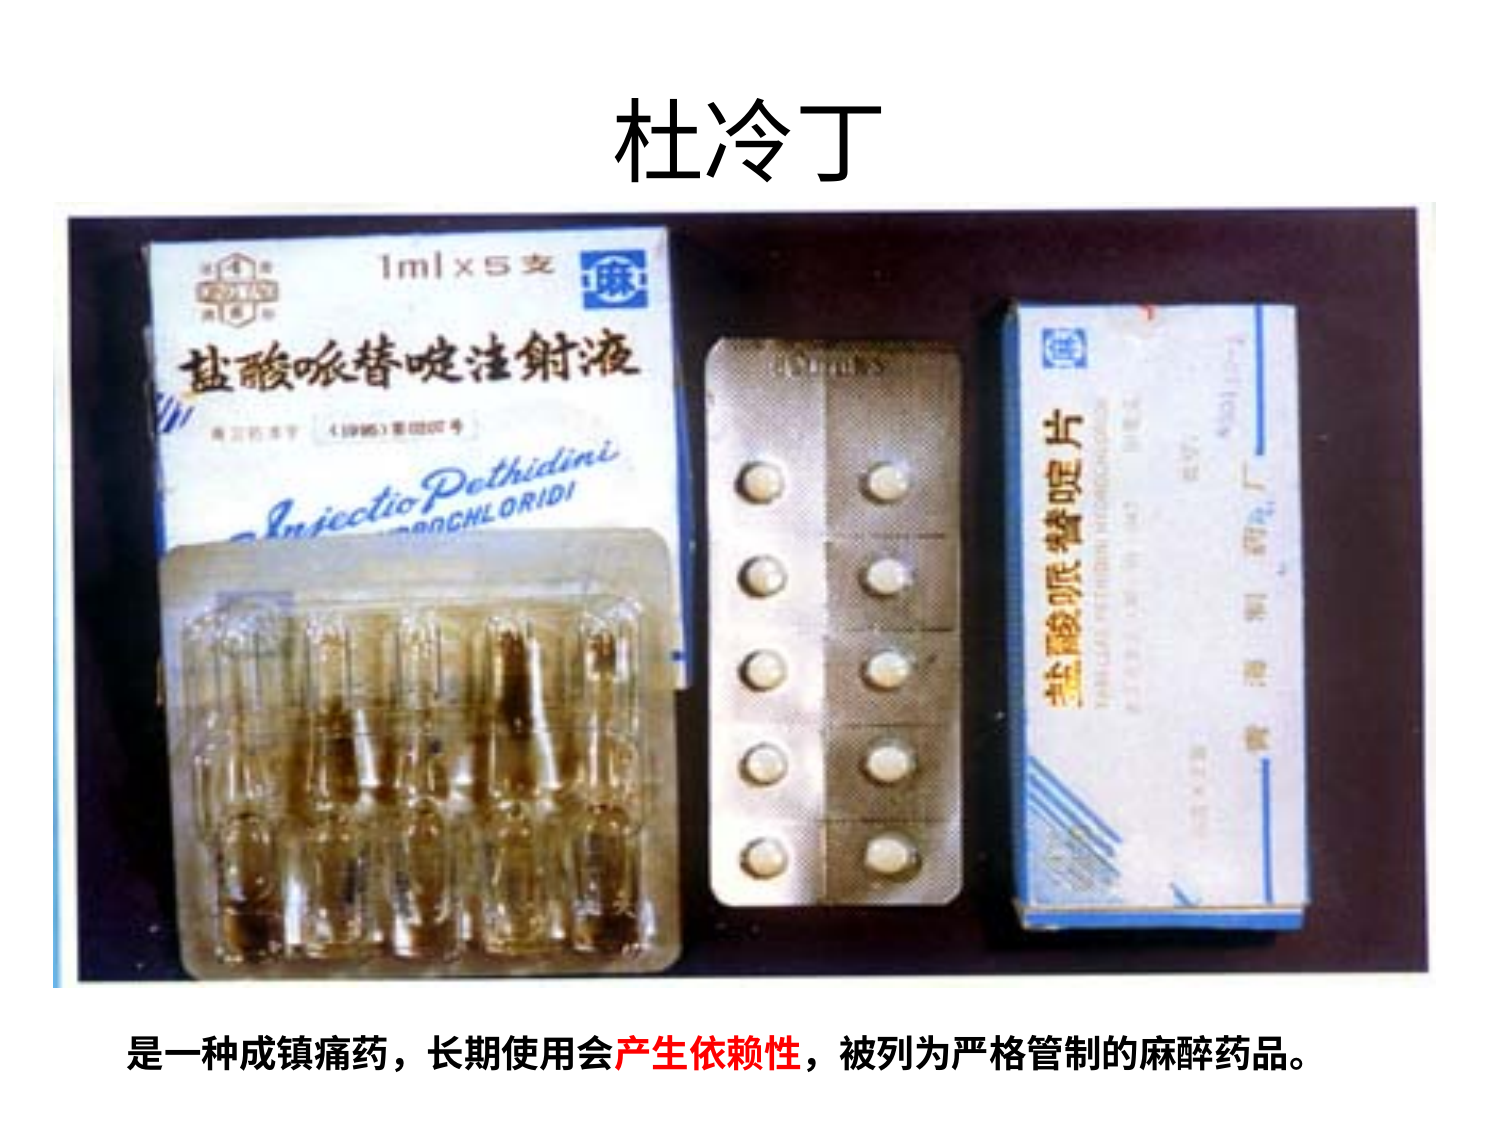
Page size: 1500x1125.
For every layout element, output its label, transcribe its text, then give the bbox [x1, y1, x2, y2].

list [52, 202, 1436, 988]
title 杜冷丁 [74, 44, 1426, 201]
text_box 是一种成镇痛药，长期使用会产生依赖性，被列为严格管制的麻醉药品。 [112, 1023, 1400, 1083]
